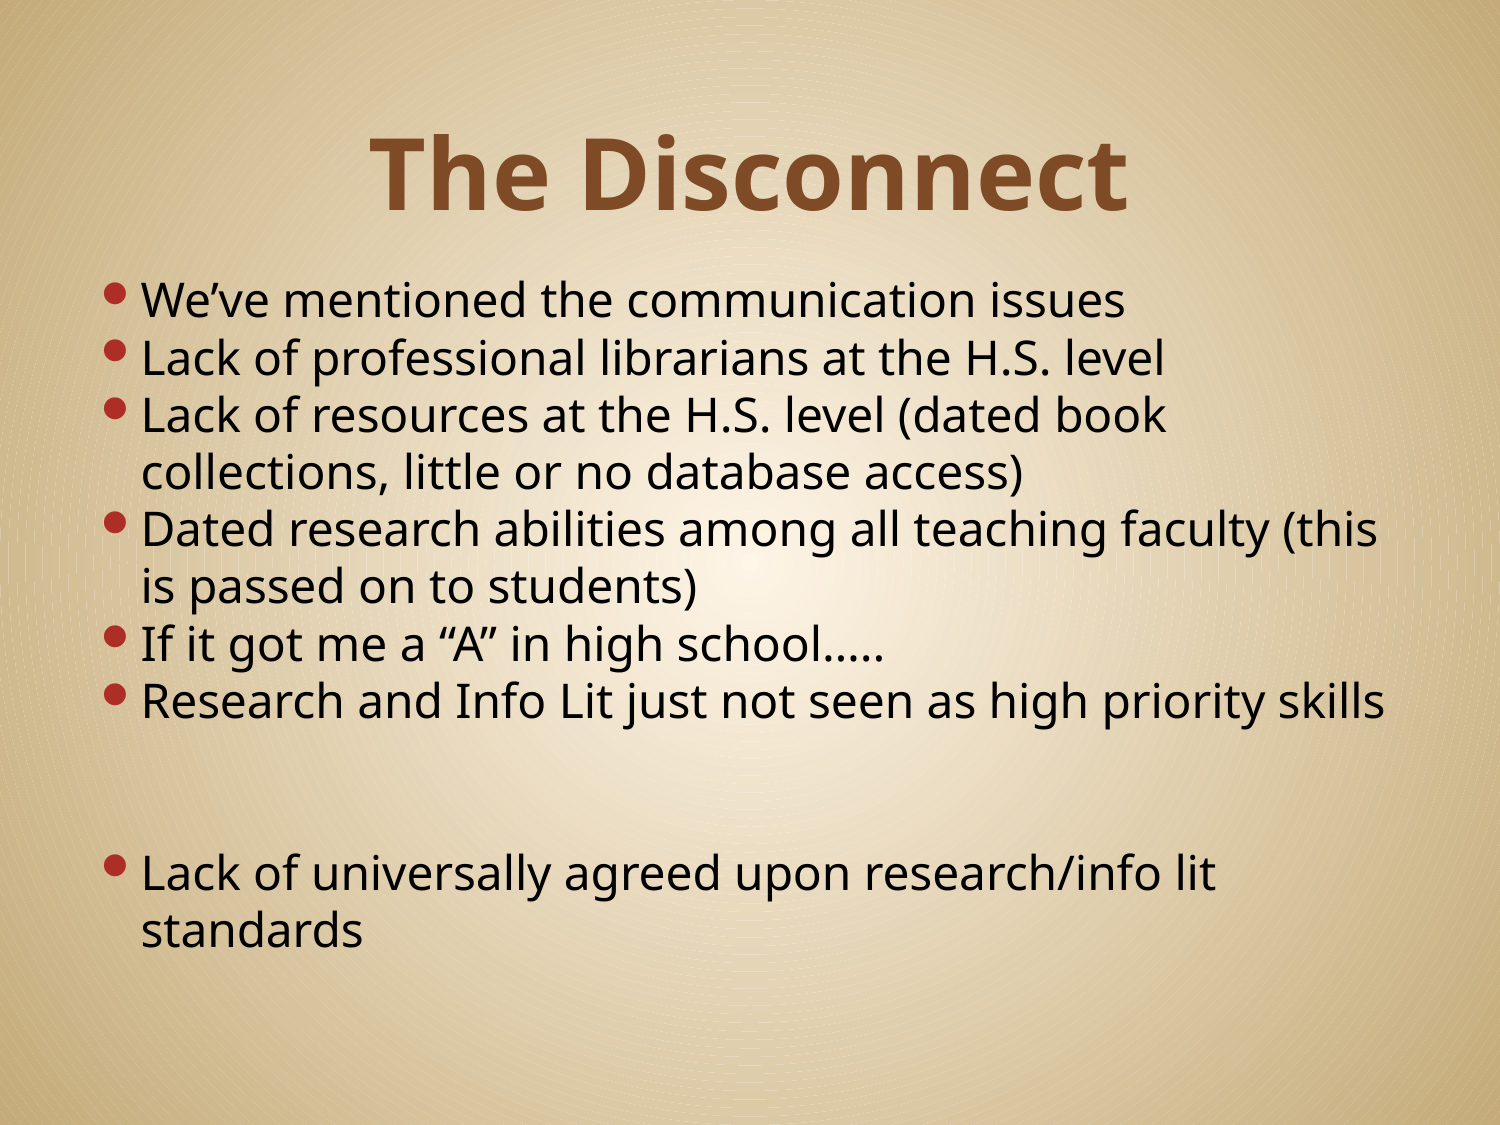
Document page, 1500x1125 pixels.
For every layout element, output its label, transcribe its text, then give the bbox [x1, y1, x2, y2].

list We’ve mentioned the communication issues Lack of professional librarians at the H.S. level Lack of resources at the H.S. level (dated book collections, little or no database access) Dated research abilities among all teaching faculty (this is passed on to students) If it got me a “A” in high school….. Research and Info Lit just not seen as high priority skills Lack of universally agreed upon research/info lit standards [74, 262, 1426, 1006]
title The Disconnect [75, 50, 1425, 238]
